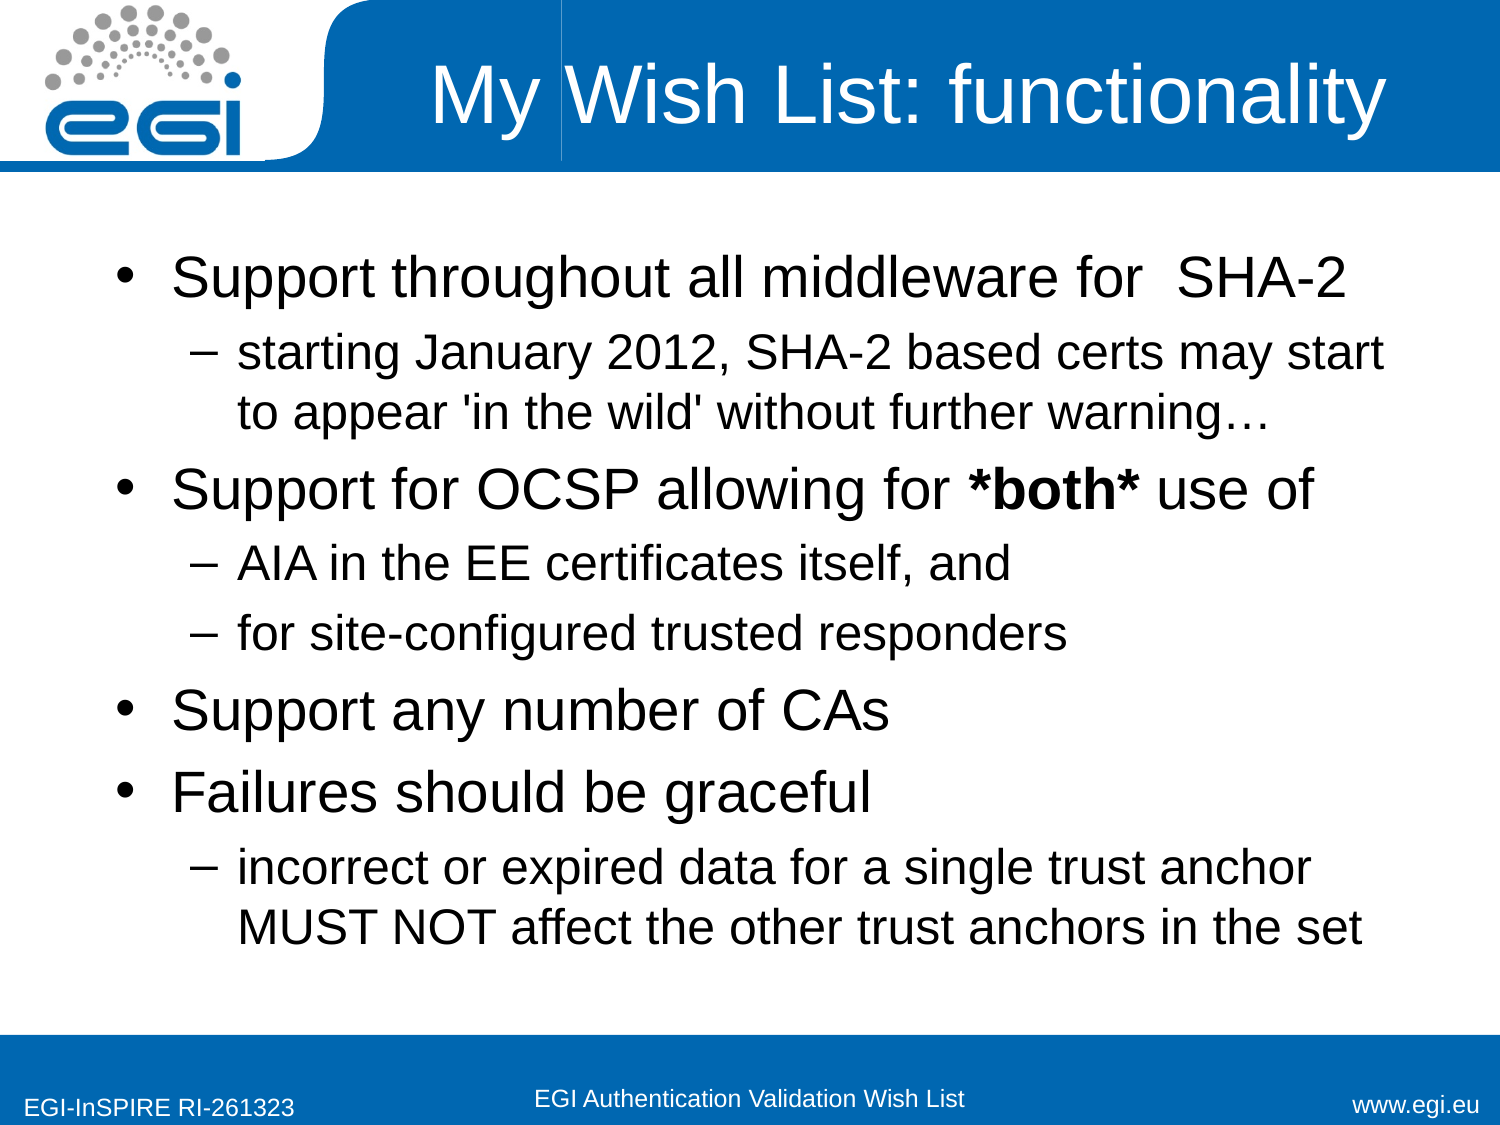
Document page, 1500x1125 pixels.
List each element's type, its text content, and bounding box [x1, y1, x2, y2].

footer EGI Authentication Validation Wish List [512, 1070, 988, 1125]
list Support throughout all middleware for SHA-2 starting January 2012, SHA-2 based certs may start to appear 'in the wild' without further warning… Support for OCSP allowing for *both* use of AIA in the EE certificates itself, and for site-configured trusted responders Support any number of CAs Failures should be graceful incorrect or expired data for a single trust anchor MUST NOT affect the other trust anchors in the set [100, 231, 1426, 975]
picture [0, 0, 265, 161]
title My Wish List: functionality [348, 18, 1471, 162]
